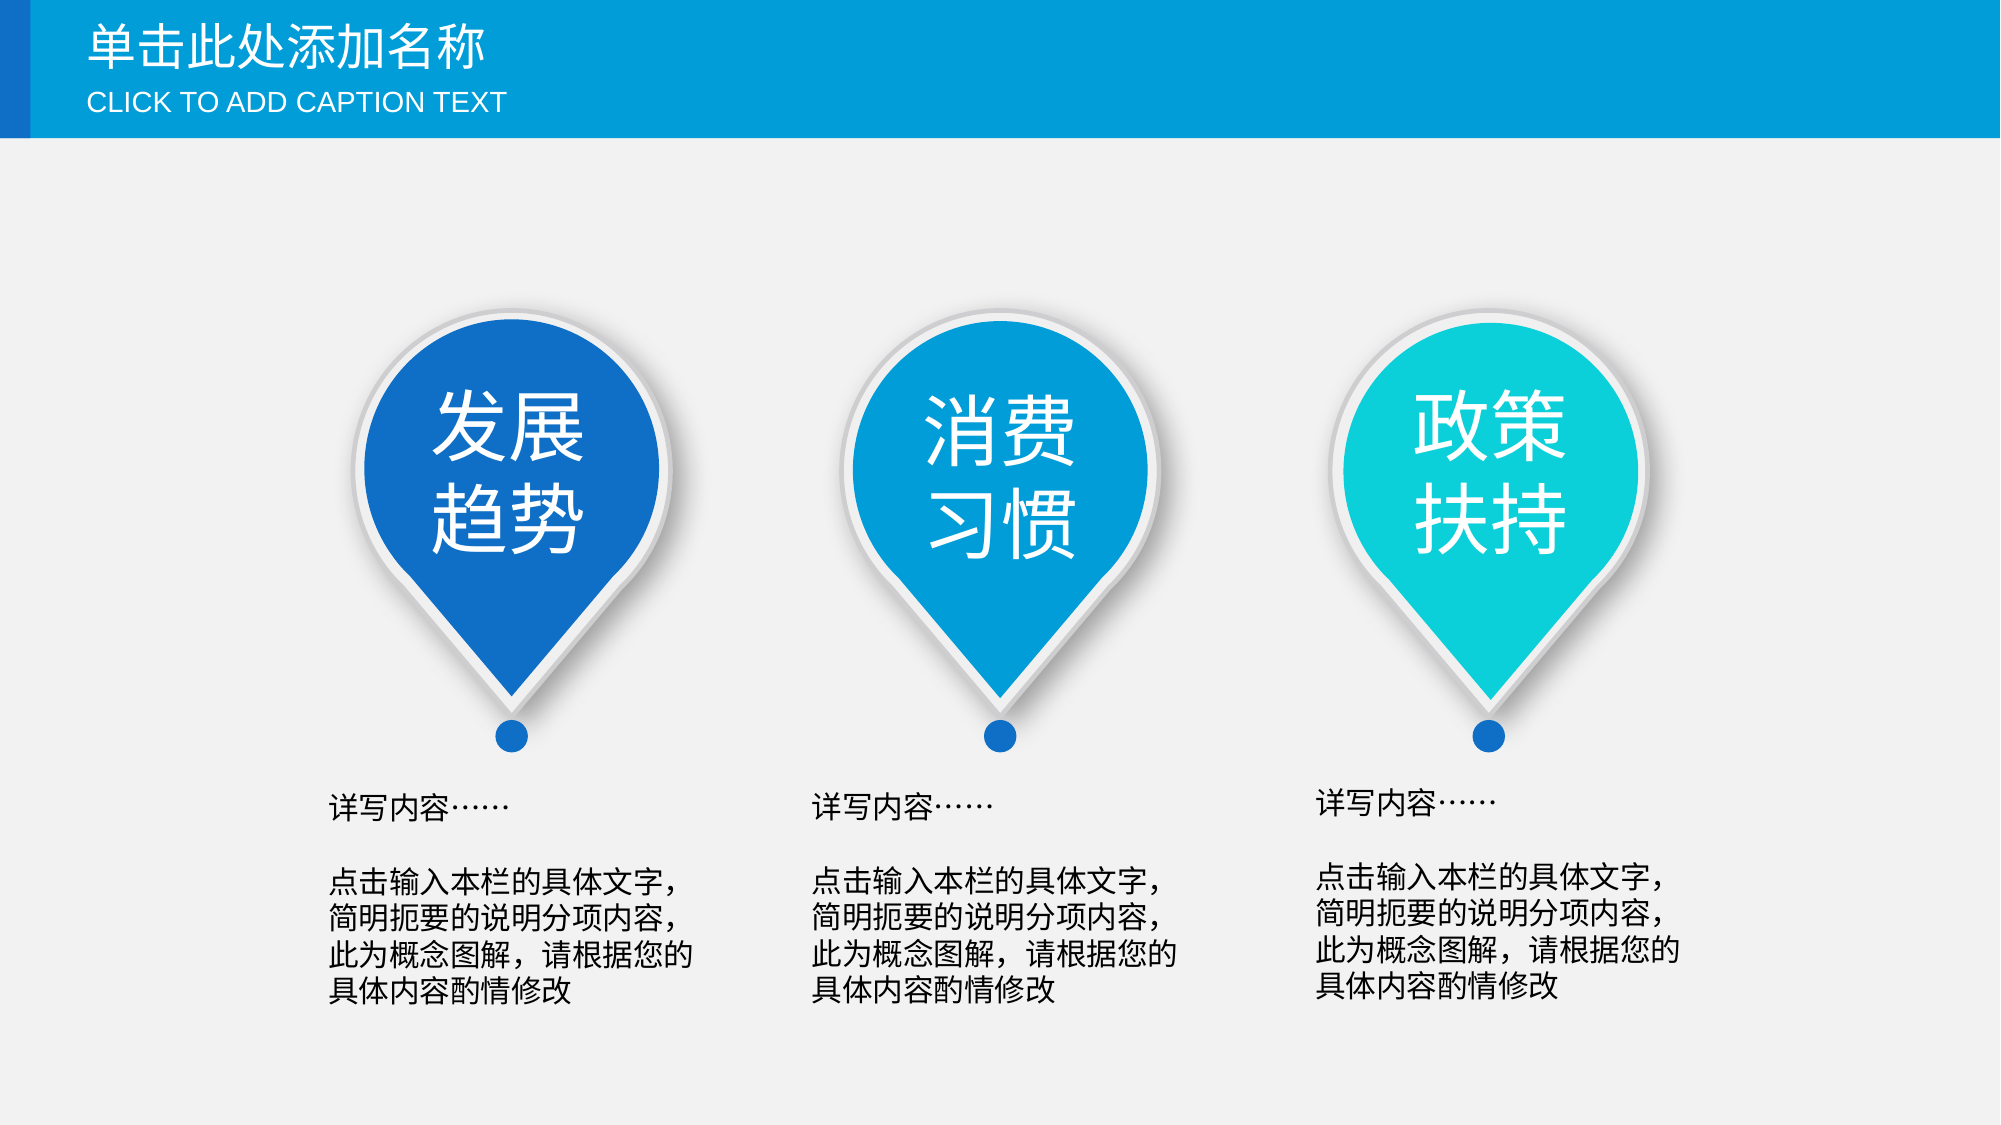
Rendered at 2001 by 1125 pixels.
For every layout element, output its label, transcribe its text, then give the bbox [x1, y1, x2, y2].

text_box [1330, 310, 1648, 717]
text_box 单击此处添加名称 [86, 15, 493, 76]
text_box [352, 310, 671, 717]
text_box 详写内容…… 点击输入本栏的具体文字，简明扼要的说明分项内容，此为概念图解，请根据您的具体内容酌情修改 [313, 781, 734, 1017]
text_box CLICK TO ADD CAPTION TEXT [86, 83, 602, 119]
text_box [0, 0, 31, 139]
text_box [495, 719, 528, 753]
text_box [841, 310, 1160, 717]
text_box [31, 0, 2000, 139]
text_box 详写内容…… 点击输入本栏的具体文字，简明扼要的说明分项内容，此为概念图解，请根据您的具体内容酌情修改 [1300, 776, 1721, 1012]
text_box [290, 723, 1733, 765]
text_box [983, 719, 1017, 753]
text_box 详写内容…… 点击输入本栏的具体文字，简明扼要的说明分项内容，此为概念图解，请根据您的具体内容酌情修改 [796, 780, 1217, 1016]
text_box [1472, 719, 1506, 753]
